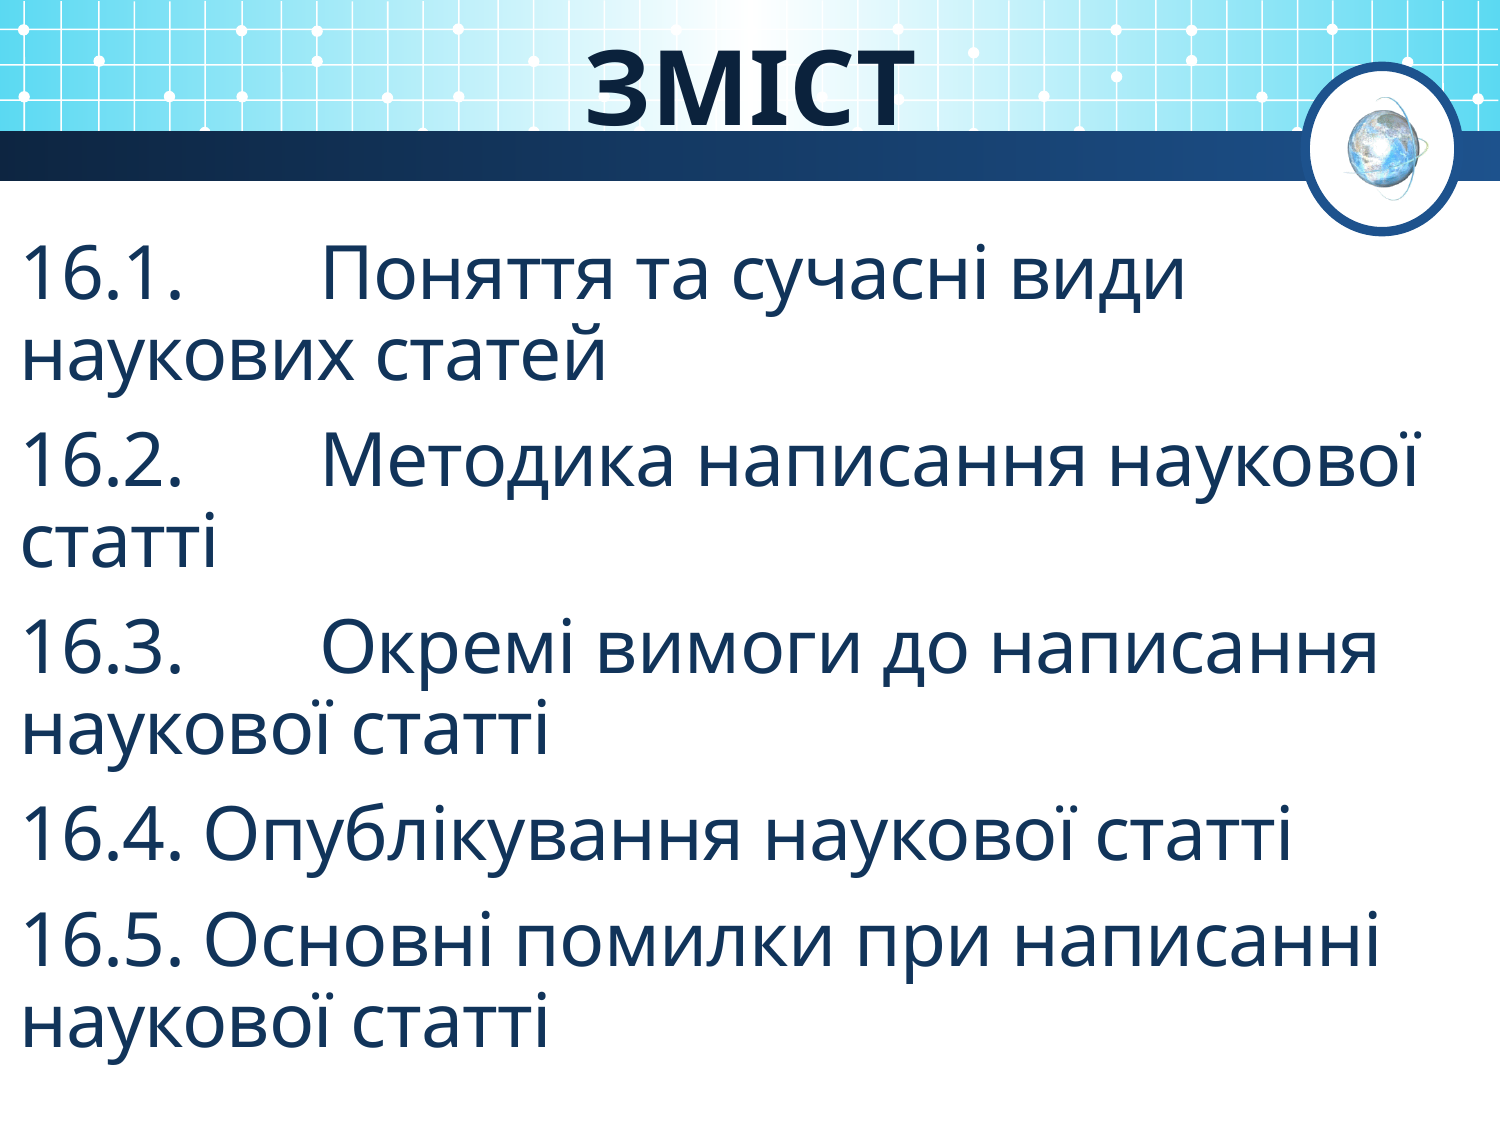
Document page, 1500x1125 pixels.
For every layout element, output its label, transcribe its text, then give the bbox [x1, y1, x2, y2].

list 16.1. Поняття та сучасні види наукових статей 16.2. Методика написання наукової статті 16.3. Окремі вимоги до написання наукової статті 16.4. Опублікування наукової статті 16.5. Основні помилки при написанні наукової статті [4, 227, 1500, 1125]
picture [1310, 99, 1454, 226]
title ЗМІСТ [64, 37, 1436, 130]
